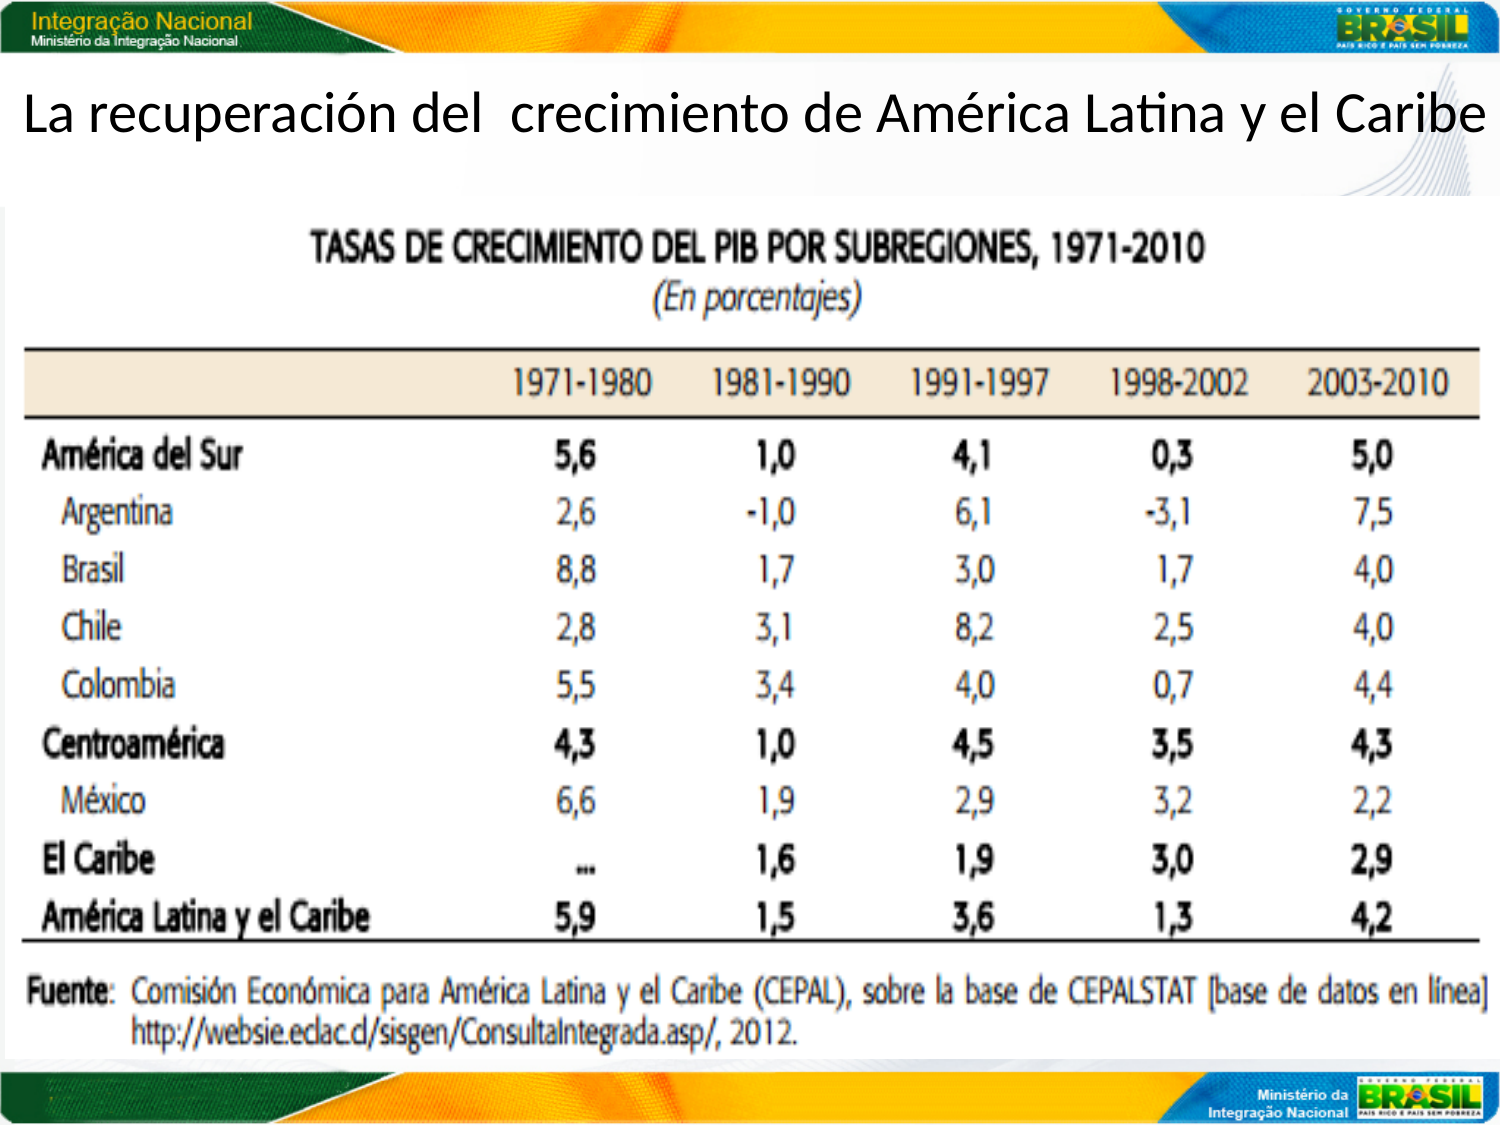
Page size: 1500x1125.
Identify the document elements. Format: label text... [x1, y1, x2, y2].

picture [0, 0, 1500, 1125]
text_box La recuperación del crecimiento de América Latina y el Caribe [8, 66, 1500, 152]
